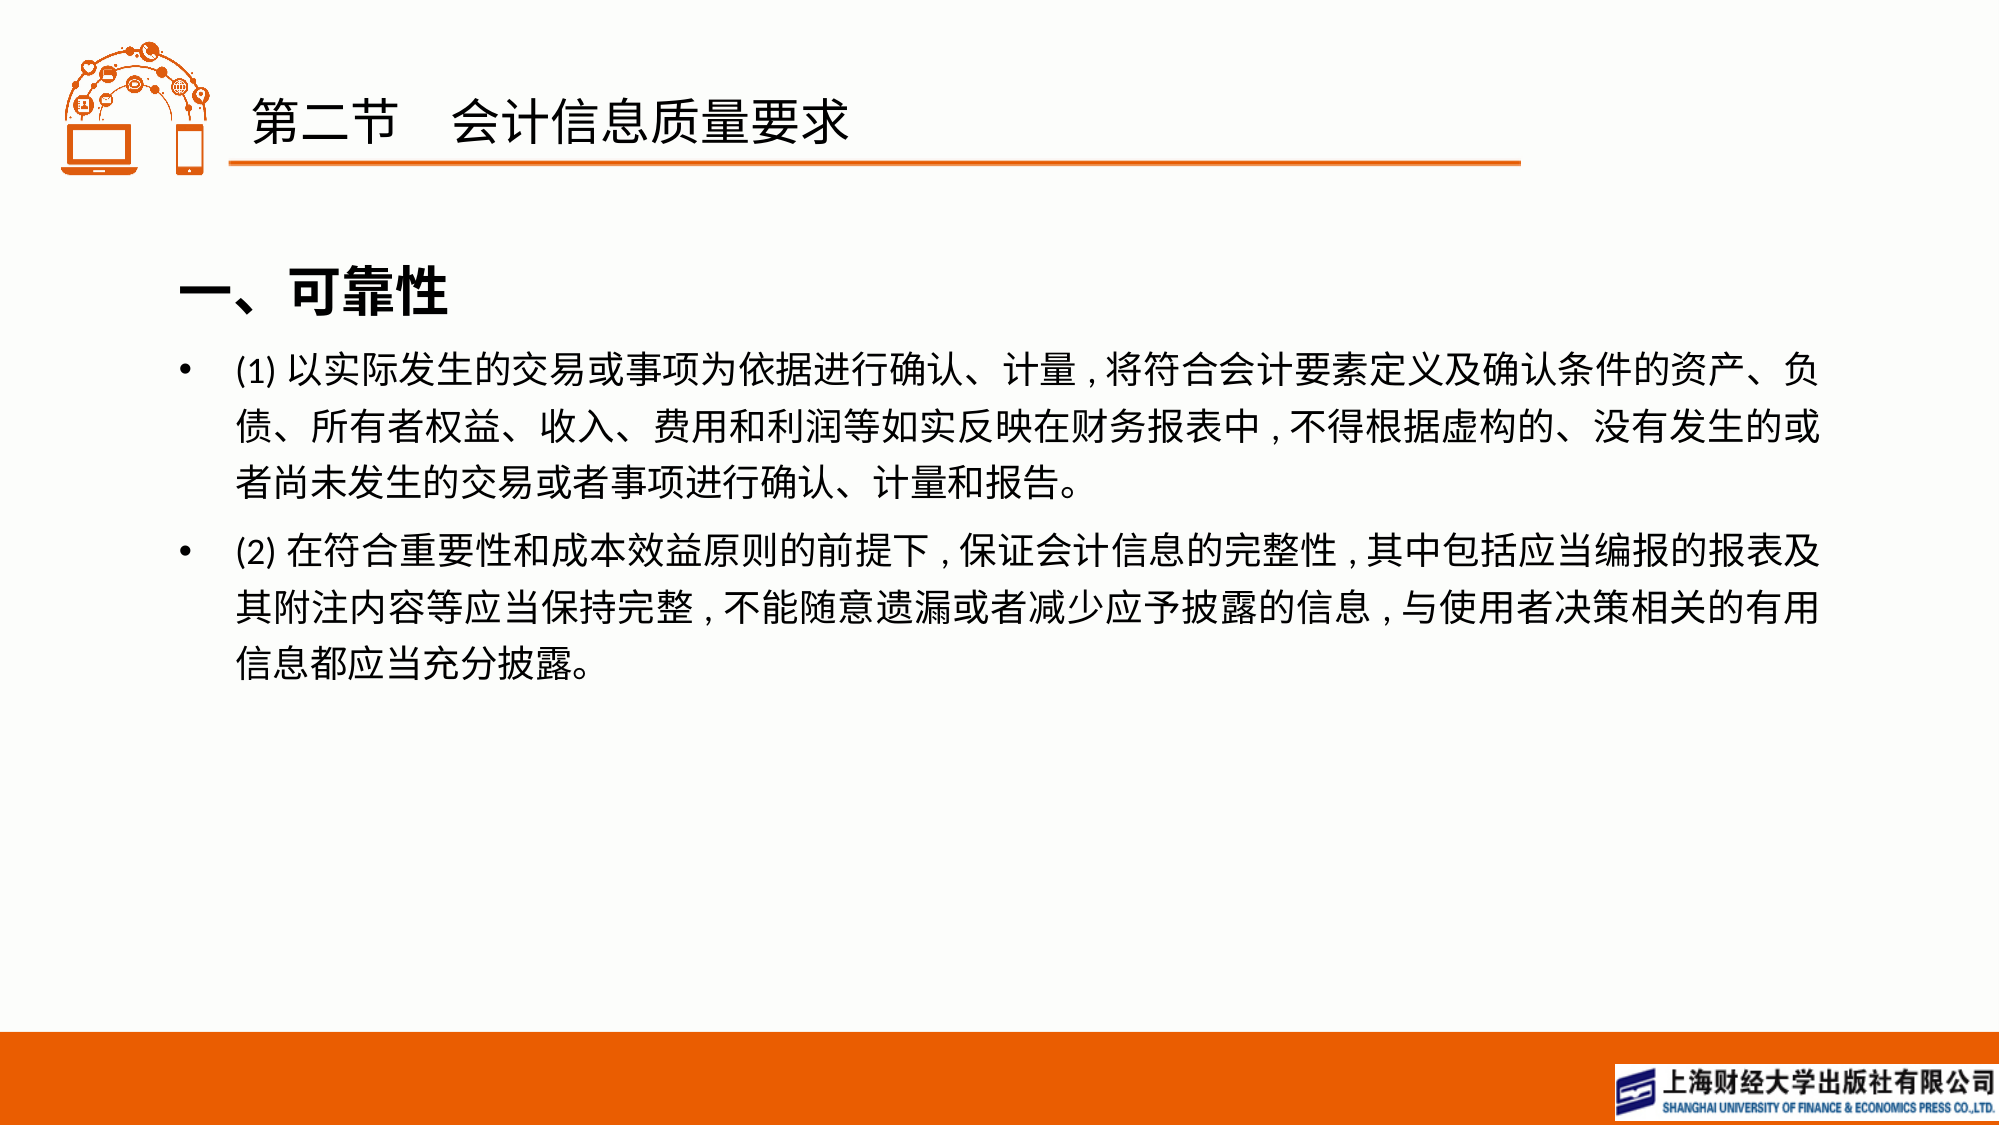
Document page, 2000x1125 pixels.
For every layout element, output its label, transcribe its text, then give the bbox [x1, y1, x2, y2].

list 一、可靠性 (1)以实际发生的交易或事项为依据进行确认、计量,将符合会计要素定义及确认条件的资产、负债、所有者权益、收入、费用和利润等如实反映在财务报表中,不得根据虚构的、没有发生的或者尚未发生的交易或者事项进行确认、计量和报告。 (2)在符合重要性和成本效益原则的前提下,保证会计信息的完整性,其中包括应当编报的报表及其附注内容等应当保持完整,不能随意遗漏或者减少应予披露的信息,与使用者决策相关的有用信息都应当充分披露。 [163, 227, 1837, 1049]
picture [0, 0, 2000, 1125]
title 第二节 会计信息质量要求 [235, 82, 1605, 189]
